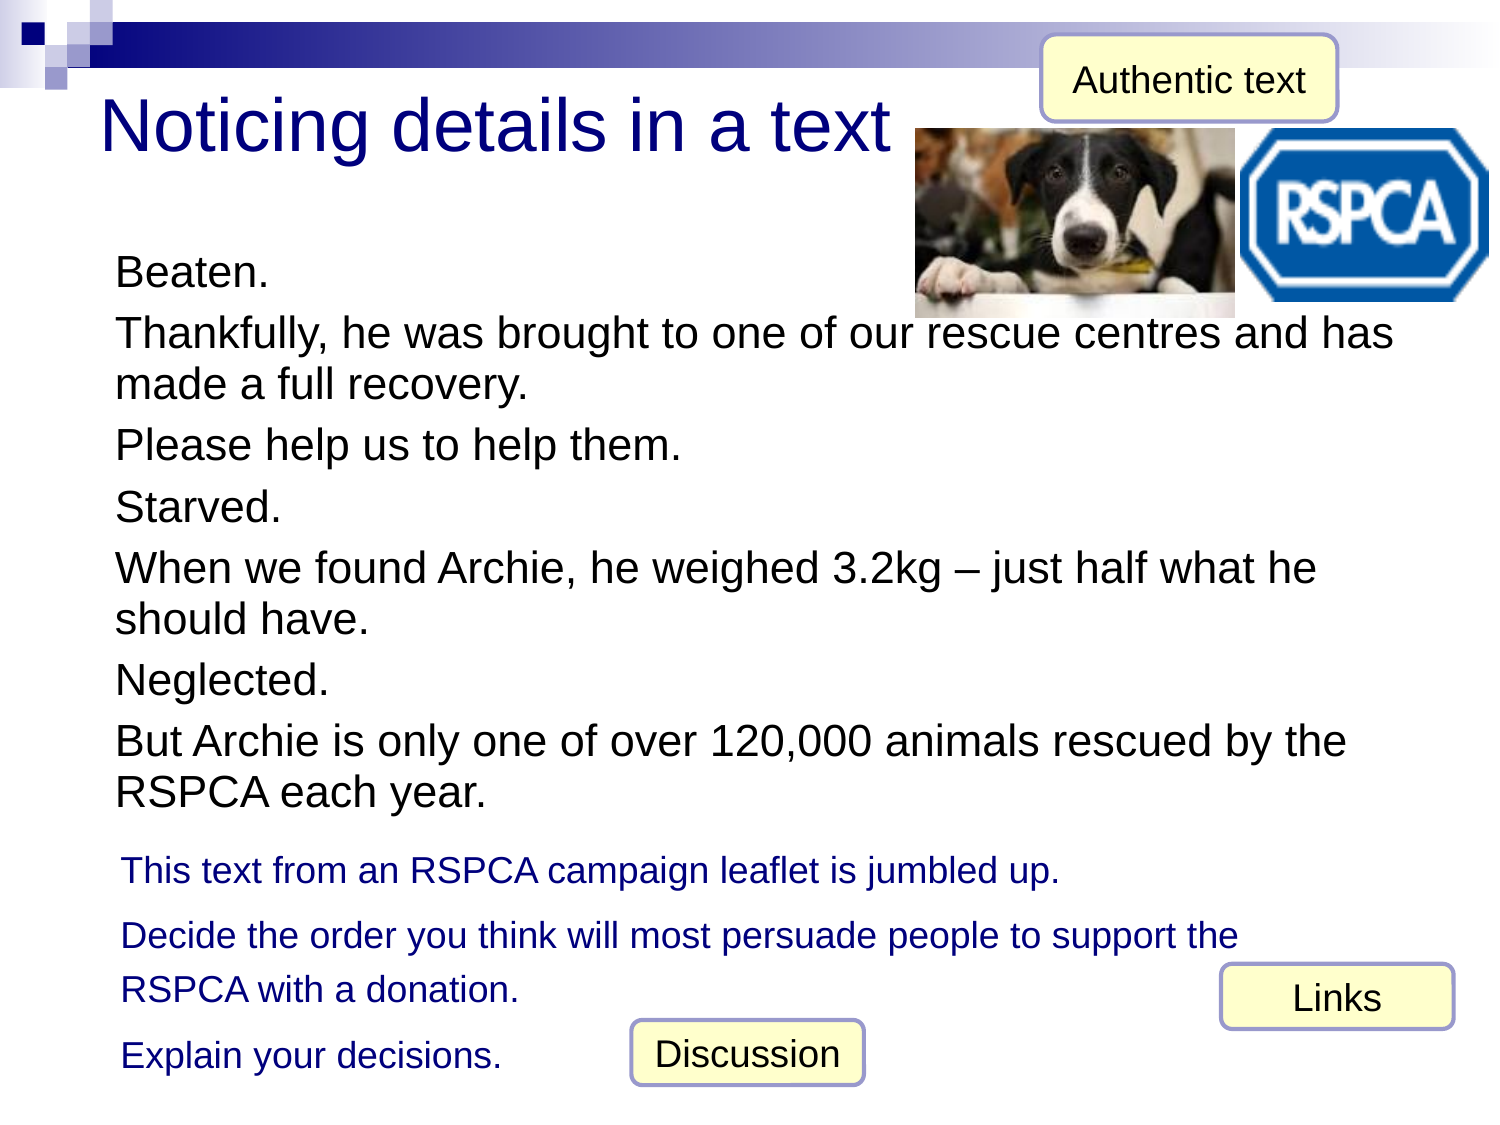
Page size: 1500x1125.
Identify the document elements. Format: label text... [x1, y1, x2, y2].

text_box This text from an RSPCA campaign leaflet is jumbled up. Decide the order you think will most persuade people to support the RSPCA with a donation. Explain your decisions. [41, 829, 1314, 1083]
text_box Links [1218, 961, 1456, 1032]
text_box Discussion [629, 1017, 867, 1088]
list Beaten. Thankfully, he was brought to one of our rescue centres and has made a full recovery. Please help us to help them. Starved. When we found Archie, he weighed 3.2kg – just half what he should have. Neglected. But Archie is only one of over 120,000 animals rescued by the RSPCA each year. [84, 237, 1411, 888]
title Noticing details in a text [84, 34, 1411, 209]
picture [915, 128, 1235, 318]
picture [1240, 128, 1489, 302]
text_box Authentic text [1039, 32, 1340, 124]
